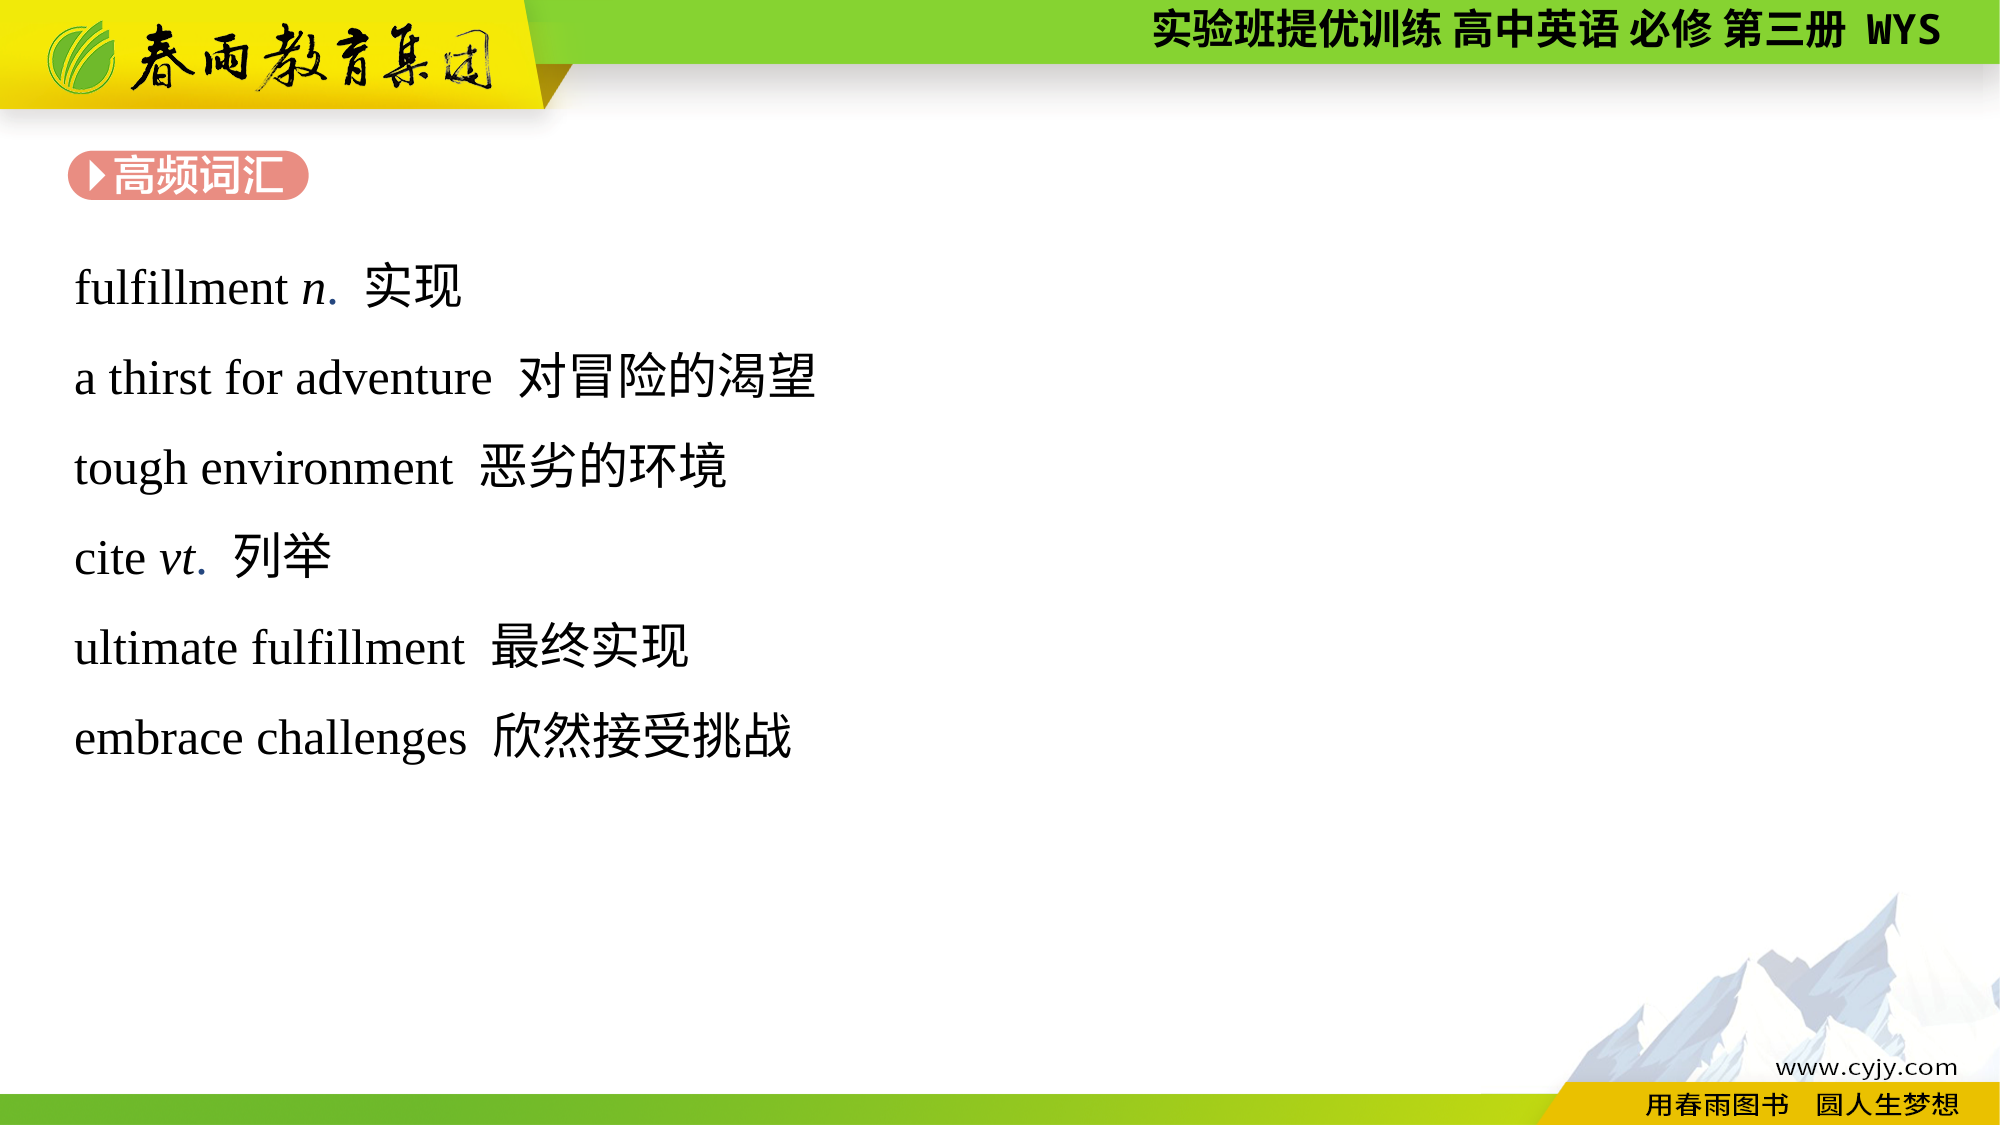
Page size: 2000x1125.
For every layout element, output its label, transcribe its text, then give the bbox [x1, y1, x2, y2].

picture [0, 0, 2000, 1125]
list fulfillment n. 实现 a thirst for adventure 对冒险的渴望 tough environment 恶劣的环境 cite vt. 列举 ultimate fulfillment 最终实现 embrace challenges 欣然接受挑战 [59, 217, 1944, 767]
